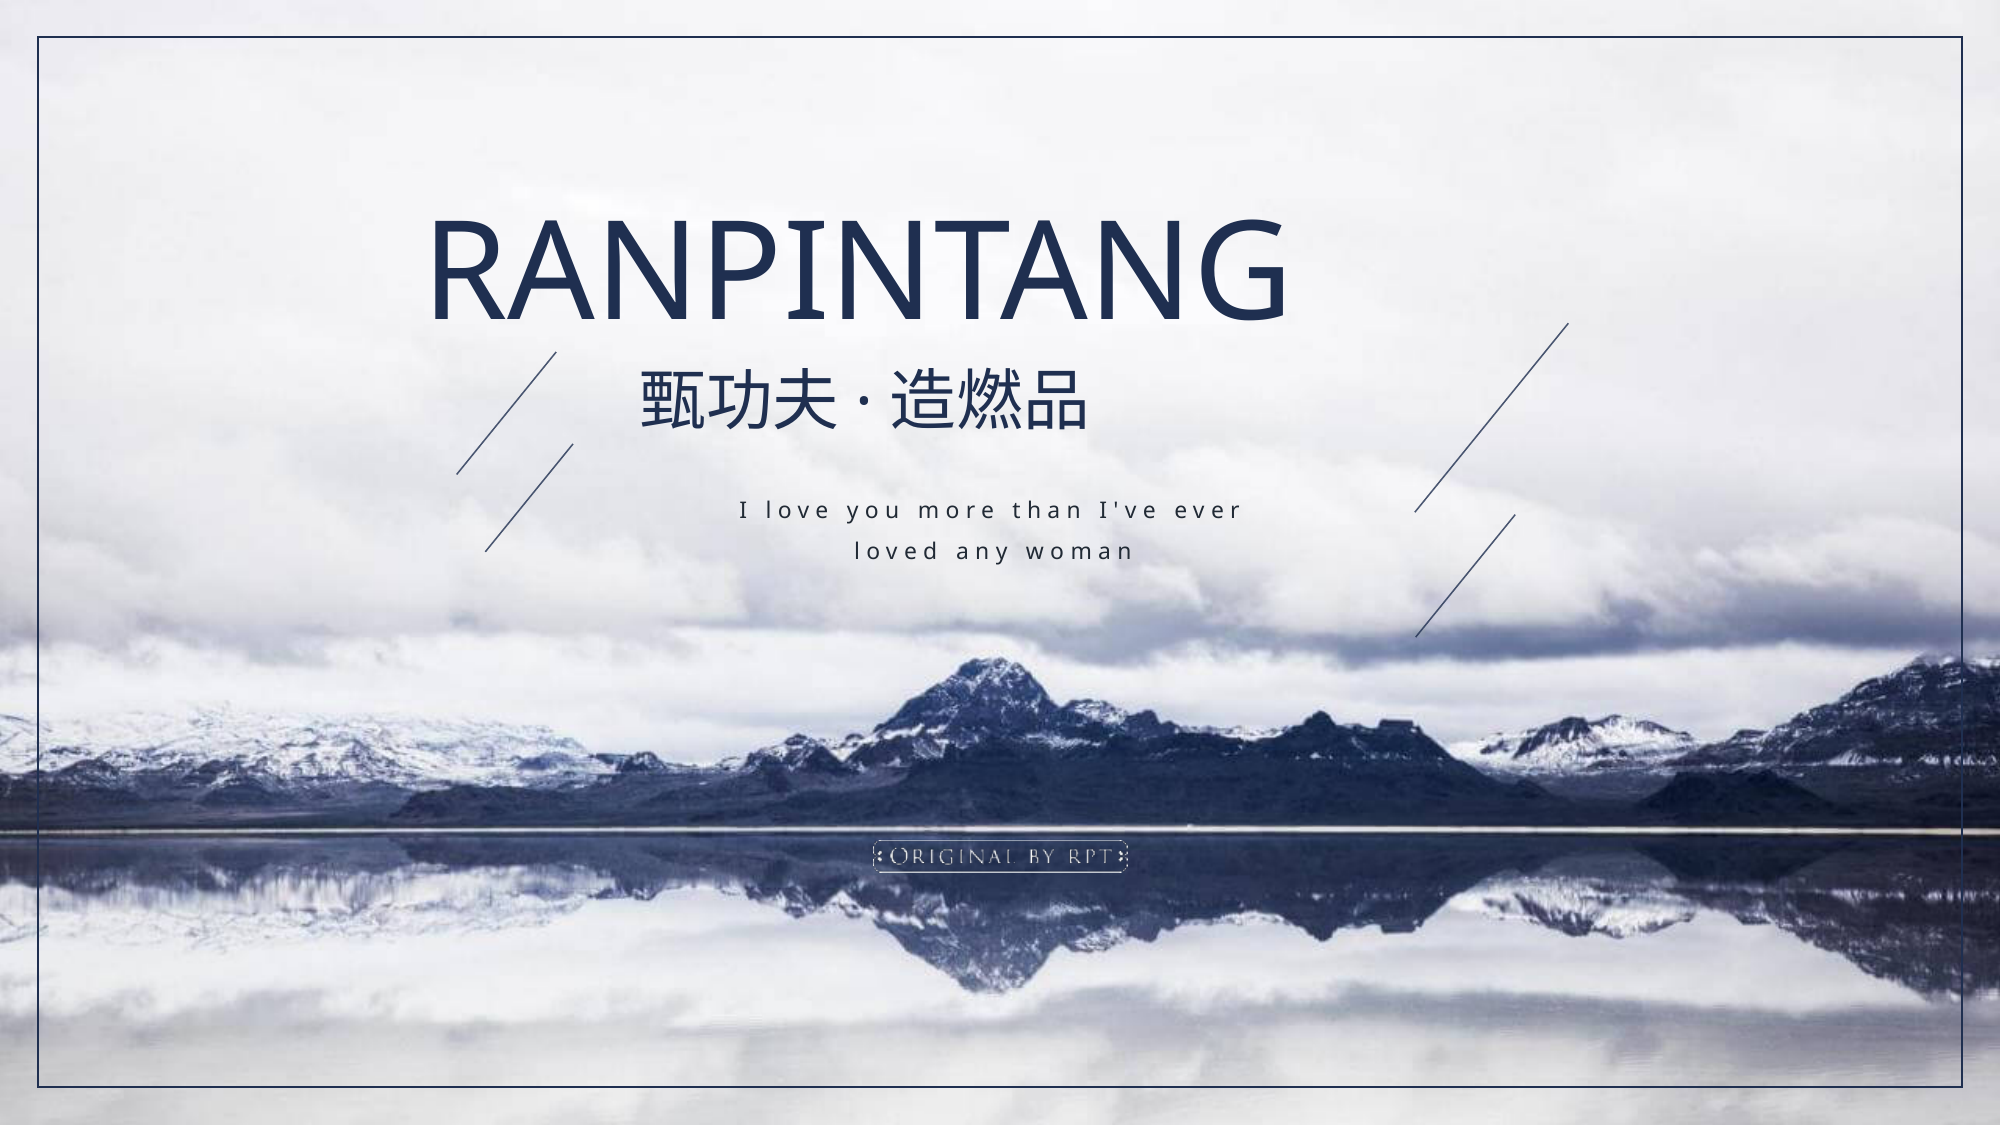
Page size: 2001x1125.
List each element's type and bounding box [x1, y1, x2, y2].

picture [0, 0, 2000, 1125]
text_box [485, 443, 574, 552]
text_box [1415, 514, 1516, 638]
text_box [456, 351, 557, 475]
text_box [1414, 323, 1569, 513]
